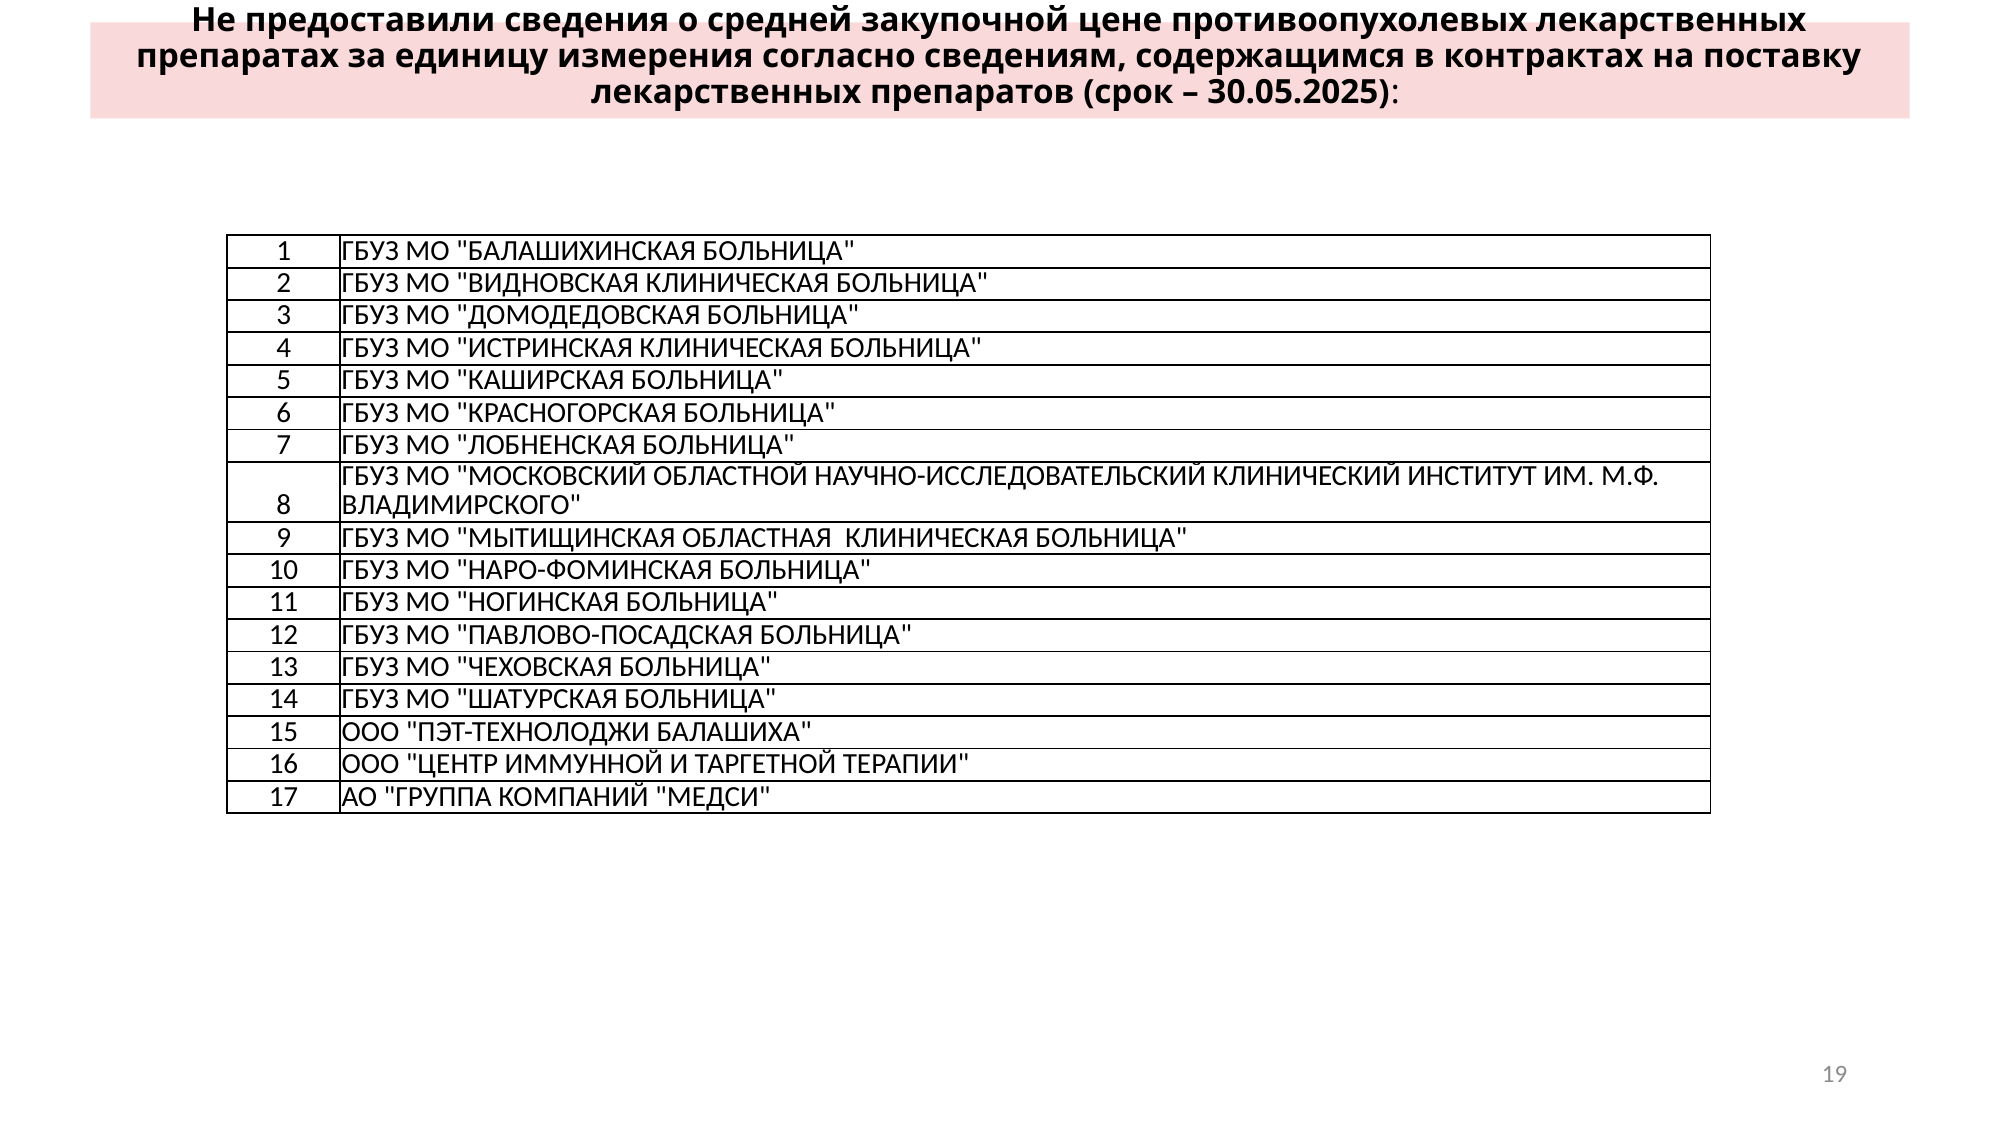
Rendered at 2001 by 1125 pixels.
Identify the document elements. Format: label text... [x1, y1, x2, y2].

table_cell 12 [228, 620, 339, 651]
table_header ГБУЗ МО "БАЛАШИХИНСКАЯ БОЛЬНИЦА" [341, 236, 1710, 267]
table_cell 8 [228, 463, 339, 521]
table_cell 4 [228, 333, 339, 364]
table_cell 3 [228, 301, 339, 331]
table_cell ГБУЗ МО "КАШИРСКАЯ БОЛЬНИЦА" [341, 366, 1710, 396]
table_cell 7 [228, 430, 339, 461]
table_cell ГБУЗ МО "МЫТИЩИНСКАЯ ОБЛАСТНАЯ КЛИНИЧЕСКАЯ БОЛЬНИЦА" [341, 523, 1710, 553]
table_header 1 [228, 236, 339, 267]
table_cell 9 [228, 523, 339, 553]
table_cell 6 [228, 398, 339, 429]
table_cell ГБУЗ МО "ЧЕХОВСКАЯ БОЛЬНИЦА" [341, 652, 1710, 683]
table_cell ГБУЗ МО "КРАСНОГОРСКАЯ БОЛЬНИЦА" [341, 398, 1710, 429]
table_cell ГБУЗ МО "ИСТРИНСКАЯ КЛИНИЧЕСКАЯ БОЛЬНИЦА" [341, 333, 1710, 364]
table_cell ГБУЗ МО "ПАВЛОВО-ПОСАДСКАЯ БОЛЬНИЦА" [341, 620, 1710, 651]
title Не предоставили сведения о средней закупочной цене противоопухолевых лекарственных препаратах за единицу измерения согласно сведениям, содержащимся в контрактах на поставку лекарственных препаратов (срок – 30.05.2025): [90, 22, 1910, 119]
slide_number 19 [1412, 1042, 1863, 1103]
table_cell 16 [228, 749, 339, 780]
table_cell 10 [228, 555, 339, 586]
table_cell ГБУЗ МО "НАРО-ФОМИНСКАЯ БОЛЬНИЦА" [341, 555, 1710, 586]
table_cell ГБУЗ МО "ЛОБНЕНСКАЯ БОЛЬНИЦА" [341, 430, 1710, 461]
table_cell OOO "ЦЕНТР ИММУННОЙ И ТАРГЕТНОЙ ТЕРАПИИ" [341, 749, 1710, 780]
table_cell ГБУЗ МО "ДОМОДЕДОВСКАЯ БОЛЬНИЦА" [341, 301, 1710, 331]
table_cell 2 [228, 269, 339, 299]
table_cell 15 [228, 717, 339, 748]
table_cell ООО "ПЭТ-ТЕХНОЛОДЖИ БАЛАШИХА" [341, 717, 1710, 748]
table_cell АО "ГРУППА КОМПАНИЙ "МЕДСИ" [341, 782, 1710, 812]
table_cell 13 [228, 652, 339, 683]
table_cell ГБУЗ МО "НОГИНСКАЯ БОЛЬНИЦА" [341, 588, 1710, 618]
table_cell 17 [228, 782, 339, 812]
table_cell 5 [228, 366, 339, 396]
table_cell ГБУЗ МО "ШАТУРСКАЯ БОЛЬНИЦА" [341, 685, 1710, 715]
table_cell 11 [228, 588, 339, 618]
table_cell 14 [228, 685, 339, 715]
table_cell ГБУЗ МО "ВИДНОВСКАЯ КЛИНИЧЕСКАЯ БОЛЬНИЦА" [341, 269, 1710, 299]
table_cell ГБУЗ МО "МОСКОВСКИЙ ОБЛАСТНОЙ НАУЧНО-ИССЛЕДОВАТЕЛЬСКИЙ КЛИНИЧЕСКИЙ ИНСТИТУТ ИМ. М.Ф. ВЛАДИМИРСКОГО" [341, 463, 1710, 521]
